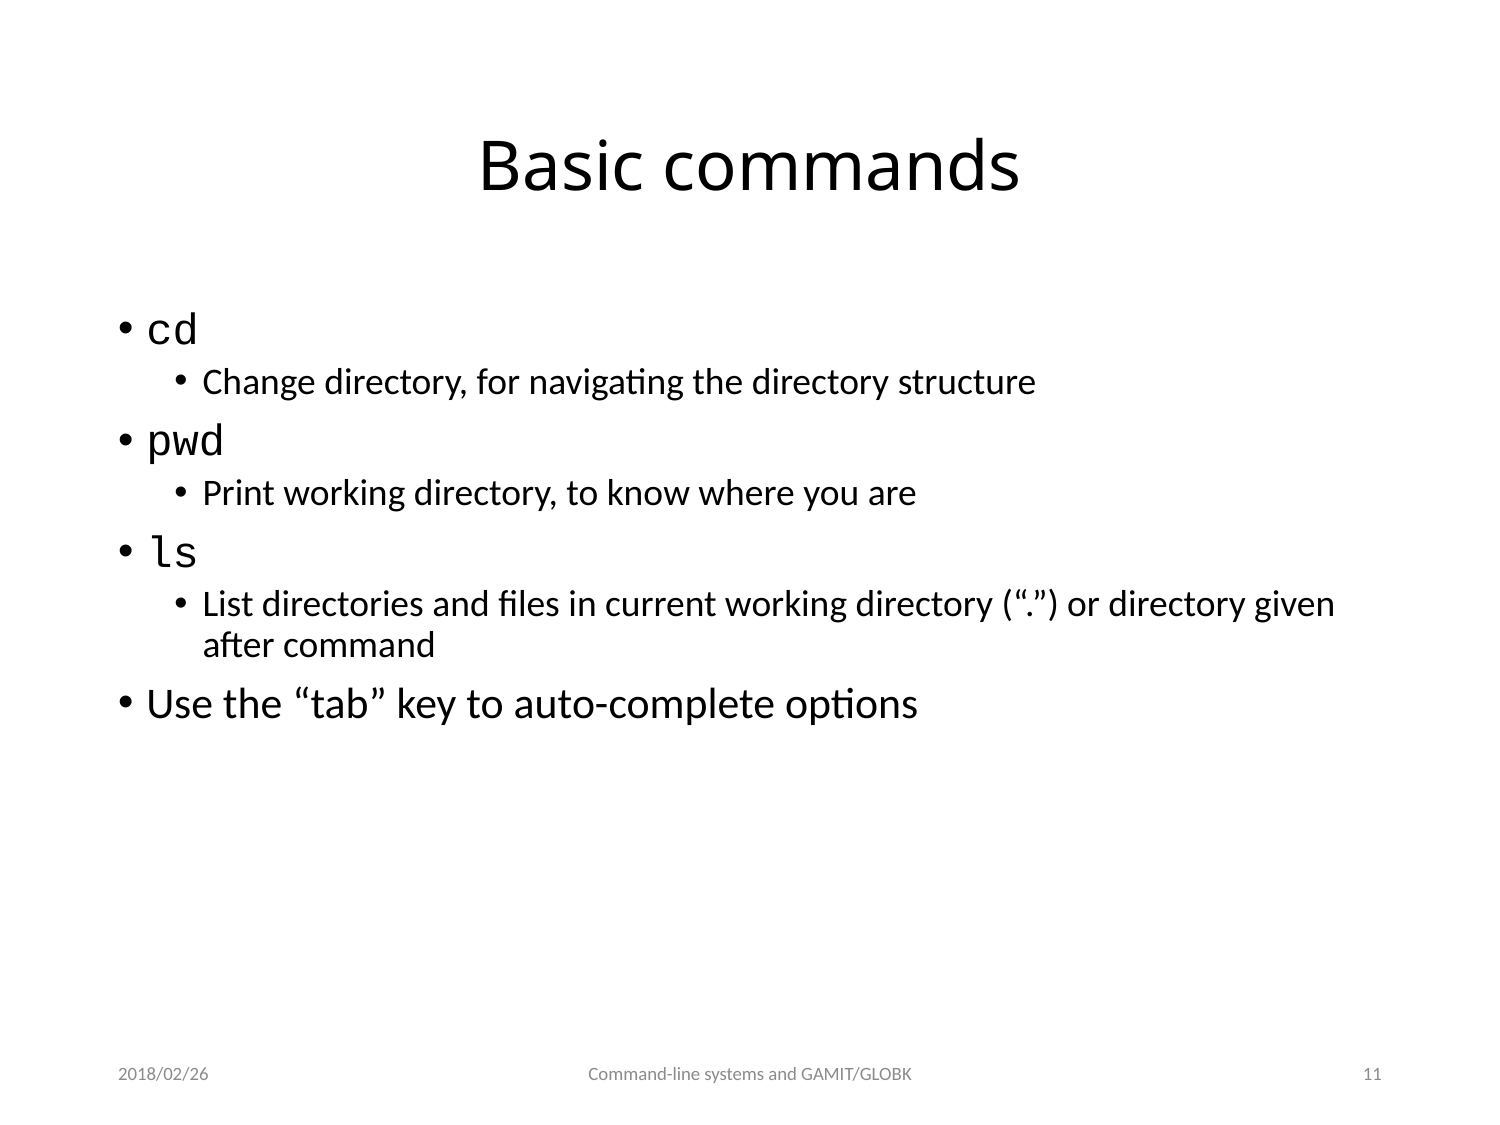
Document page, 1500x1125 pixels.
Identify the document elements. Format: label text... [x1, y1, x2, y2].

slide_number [103, 1042, 441, 1103]
footer Command-line systems and GAMIT/GLOBK [496, 1042, 1004, 1103]
slide_number 10 [1059, 1042, 1397, 1103]
title Basic commands [103, 59, 1397, 278]
list cd Change directory, for navigating the directory structure pwd Print working directory, to know where you are ls List directories and files in current working directory (“.”) or directory given after command Use the “tab” key to auto-complete options [103, 299, 1397, 1014]
